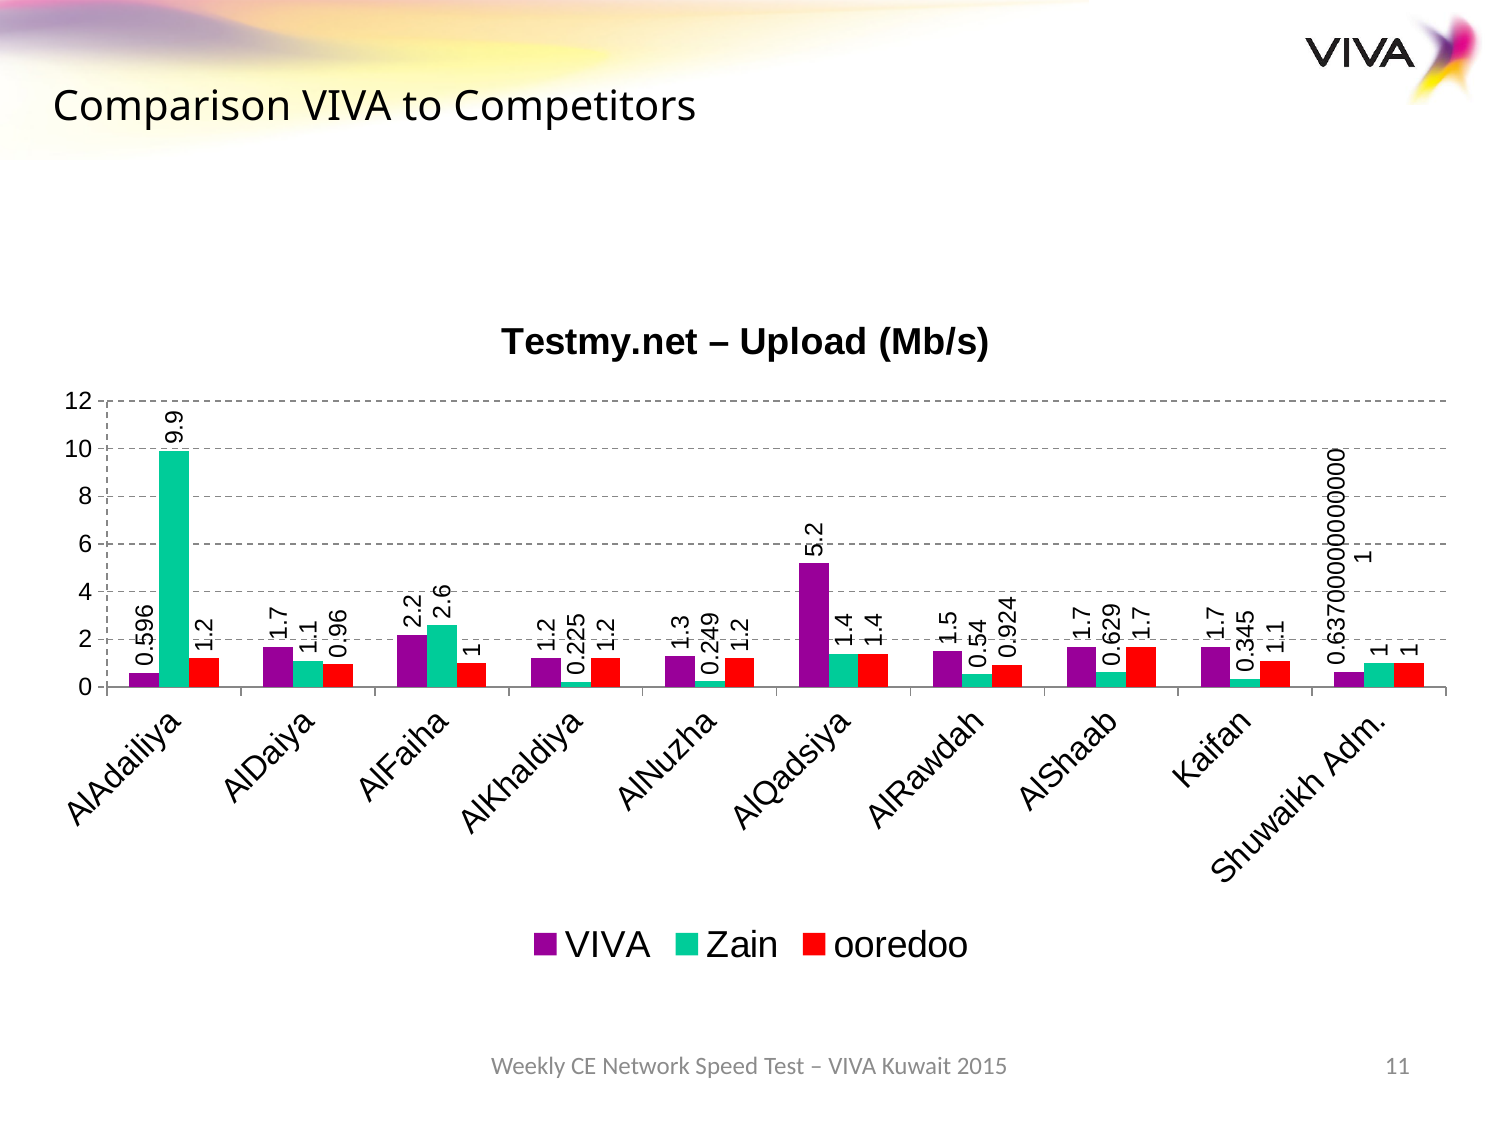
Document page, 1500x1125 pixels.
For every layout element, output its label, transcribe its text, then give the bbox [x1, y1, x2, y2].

text_box 11 [1074, 1042, 1425, 1103]
chart [27, 287, 1476, 974]
text_box Weekly CE Network Speed Test – VIVA Kuwait 2015 [205, 1042, 1074, 1103]
picture [1300, 12, 1485, 105]
text_box Comparison VIVA to Competitors [37, 24, 1278, 184]
picture [0, 0, 1089, 160]
